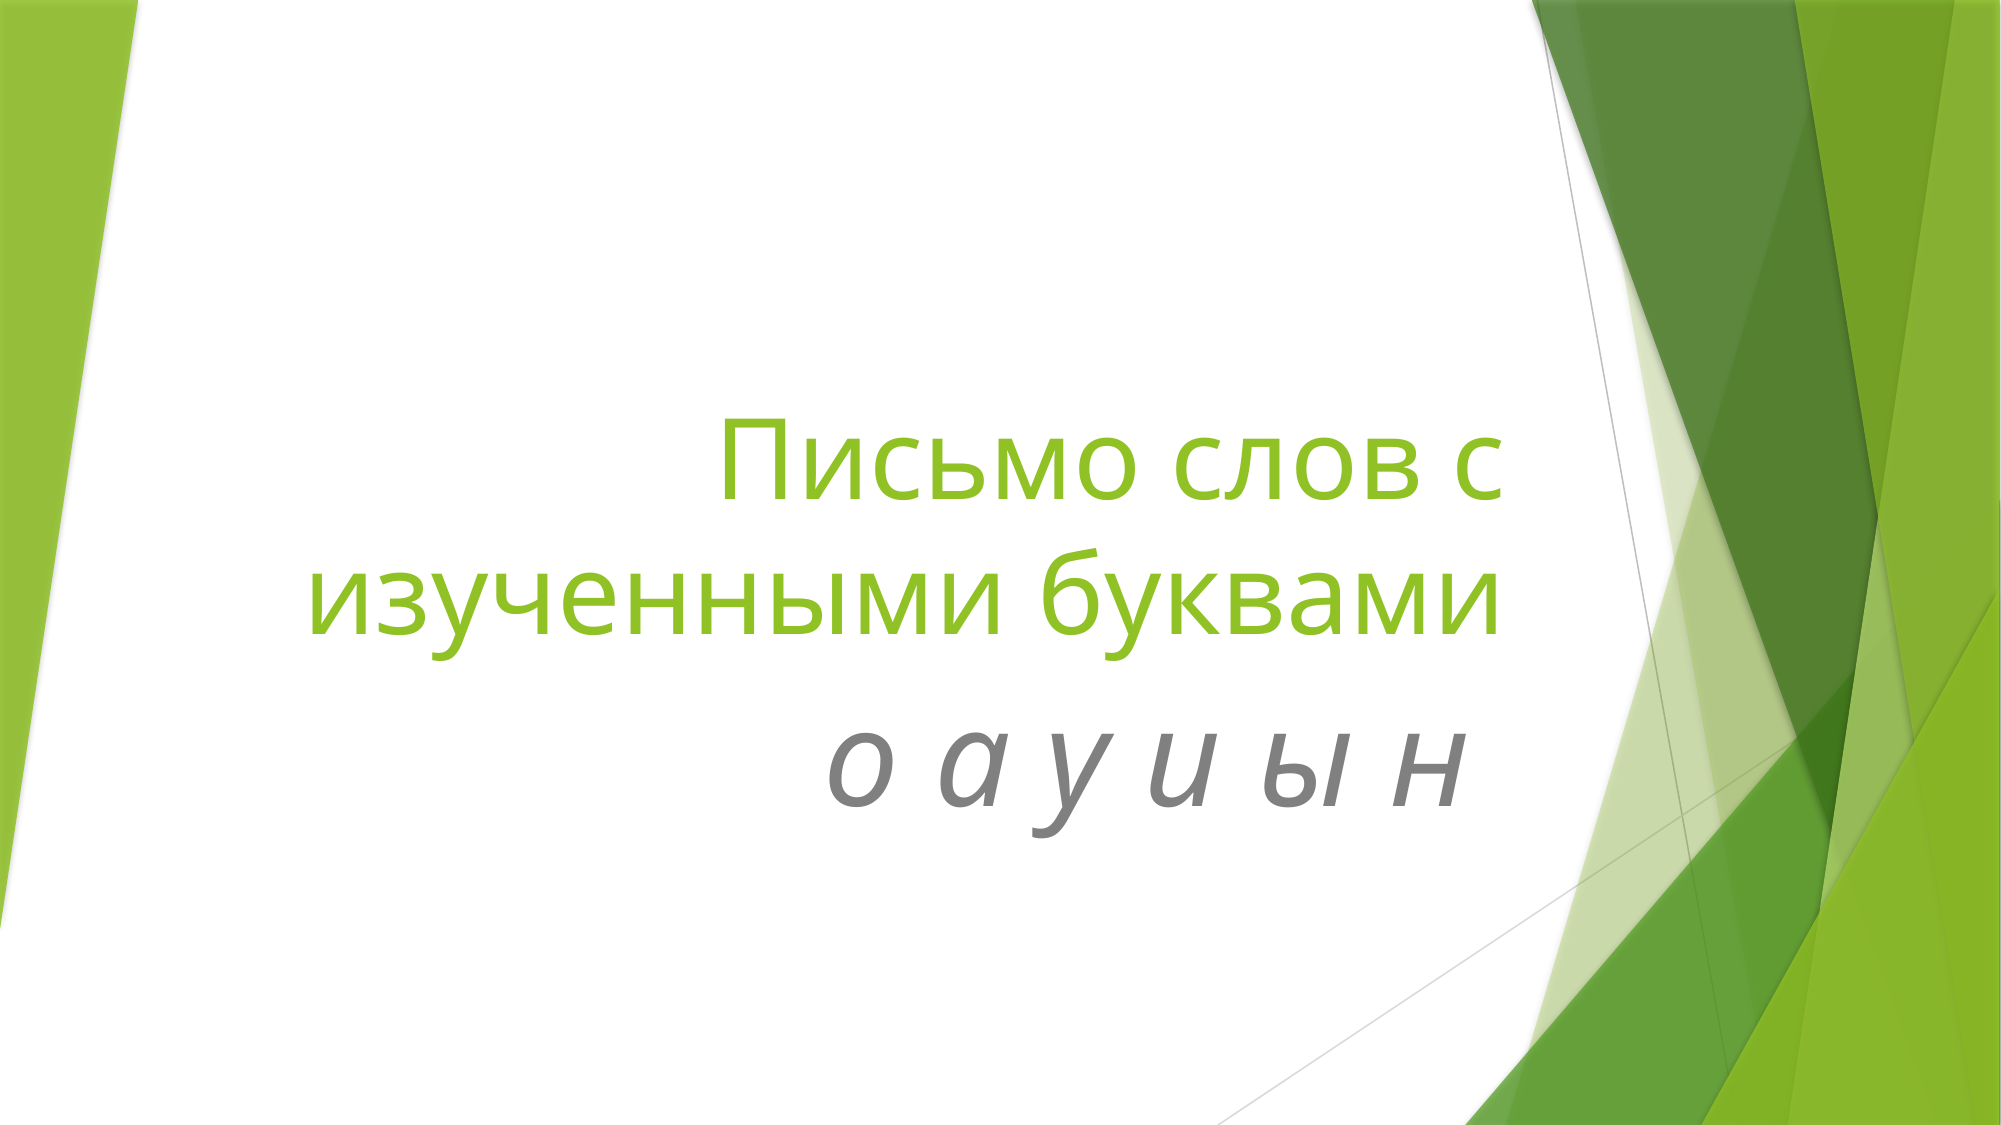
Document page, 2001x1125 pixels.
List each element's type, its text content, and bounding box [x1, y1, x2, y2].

subtitle о а у и ы н [247, 664, 1522, 845]
title Письмо слов с изученными буквами [247, 394, 1522, 664]
